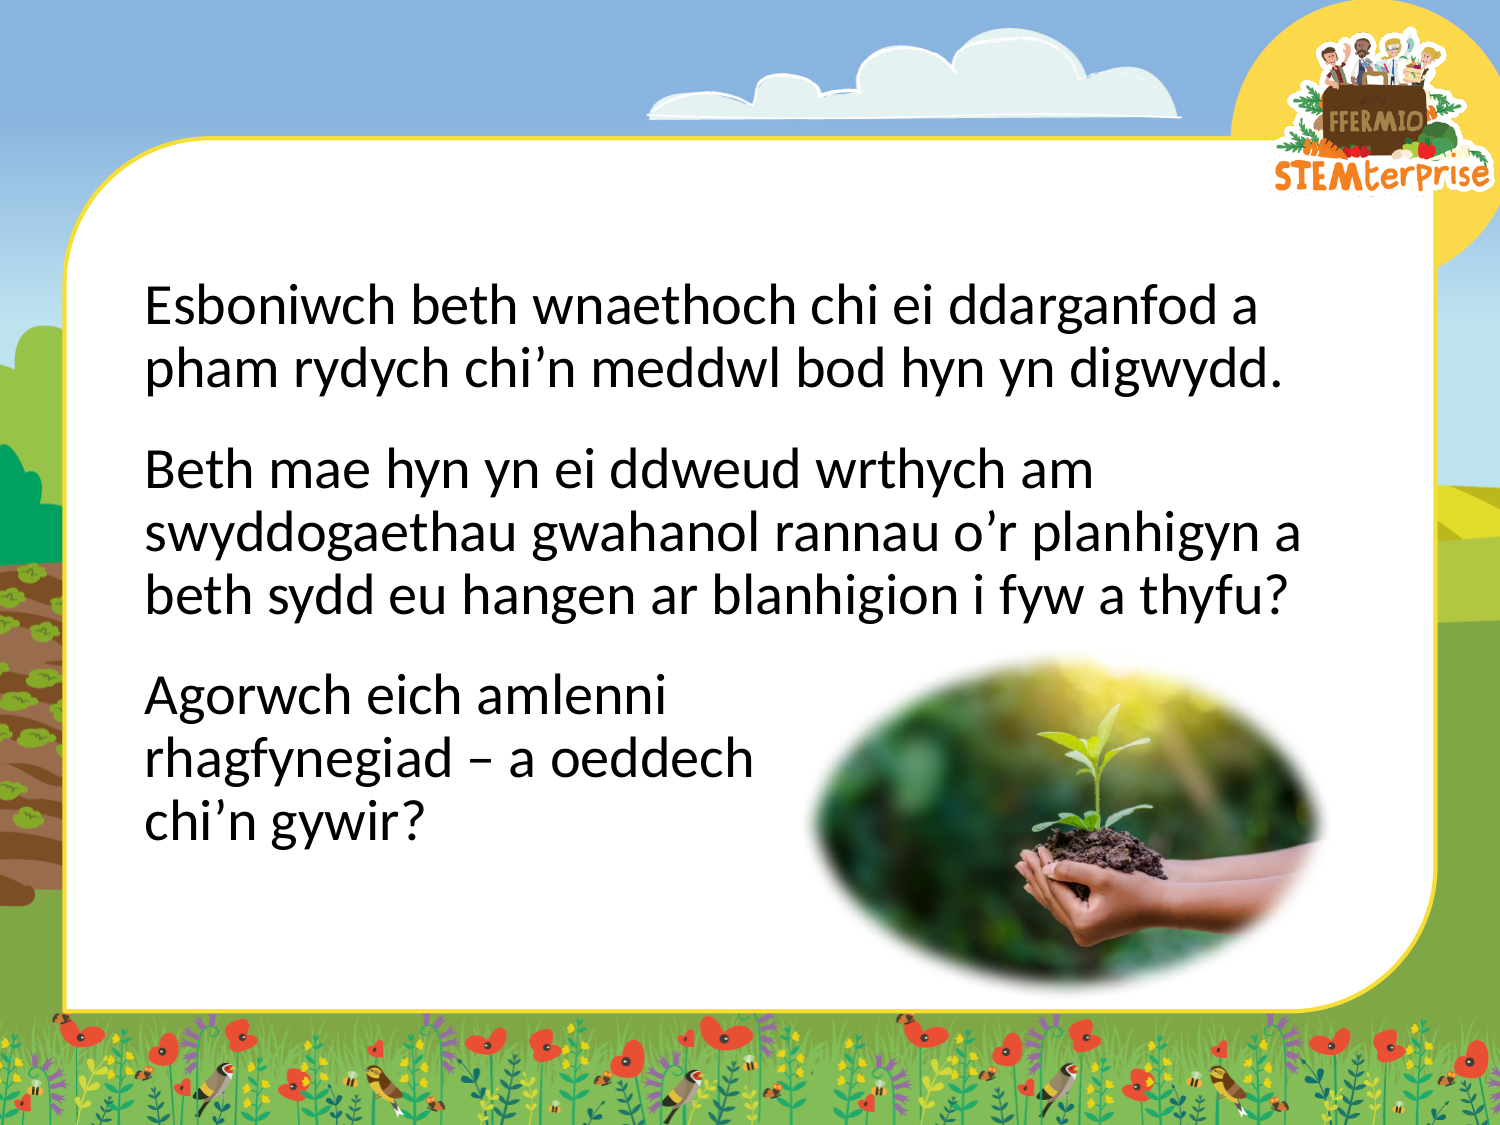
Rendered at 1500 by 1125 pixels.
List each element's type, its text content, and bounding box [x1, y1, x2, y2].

list Esboniwch beth wnaethoch chi ei ddarganfod a pham rydych chi’n meddwl bod hyn yn digwydd. Beth mae hyn yn ei ddweud wrthych am swyddogaethau gwahanol rannau o’r planhigyn a beth sydd eu hangen ar blanhigion i fyw a thyfu? Agorwch eich amlenni rhagfynegiad – a oeddech chi’n gywir? [129, 267, 1371, 988]
picture [0, 0, 1500, 1125]
